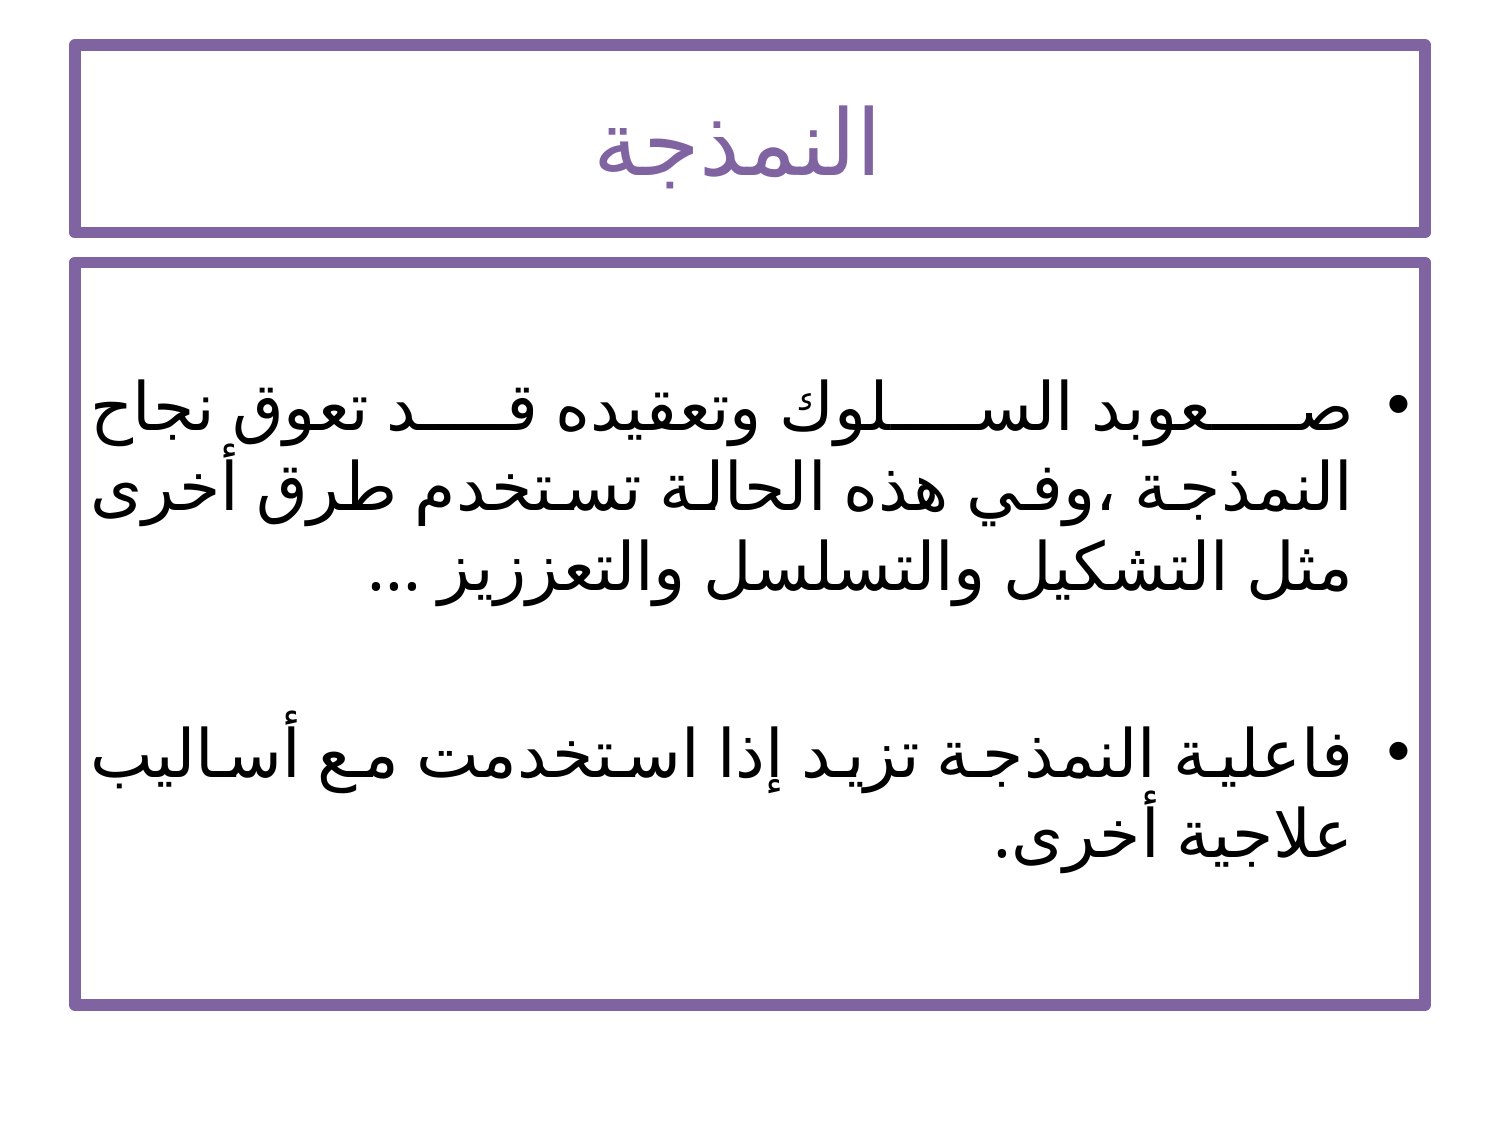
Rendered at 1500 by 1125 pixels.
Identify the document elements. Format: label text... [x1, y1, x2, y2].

title النمذجة [75, 45, 1425, 233]
list صعوبد السلوك وتعقيده قد تعوق نجاح النمذجة ،وفي هذه الحالة تستخدم طرق أخرى مثل التشكيل والتسلسل والتعززيز ... فاعلية النمذجة تزيد إذا استخدمت مع أساليب علاجية أخرى. [75, 262, 1425, 1005]
